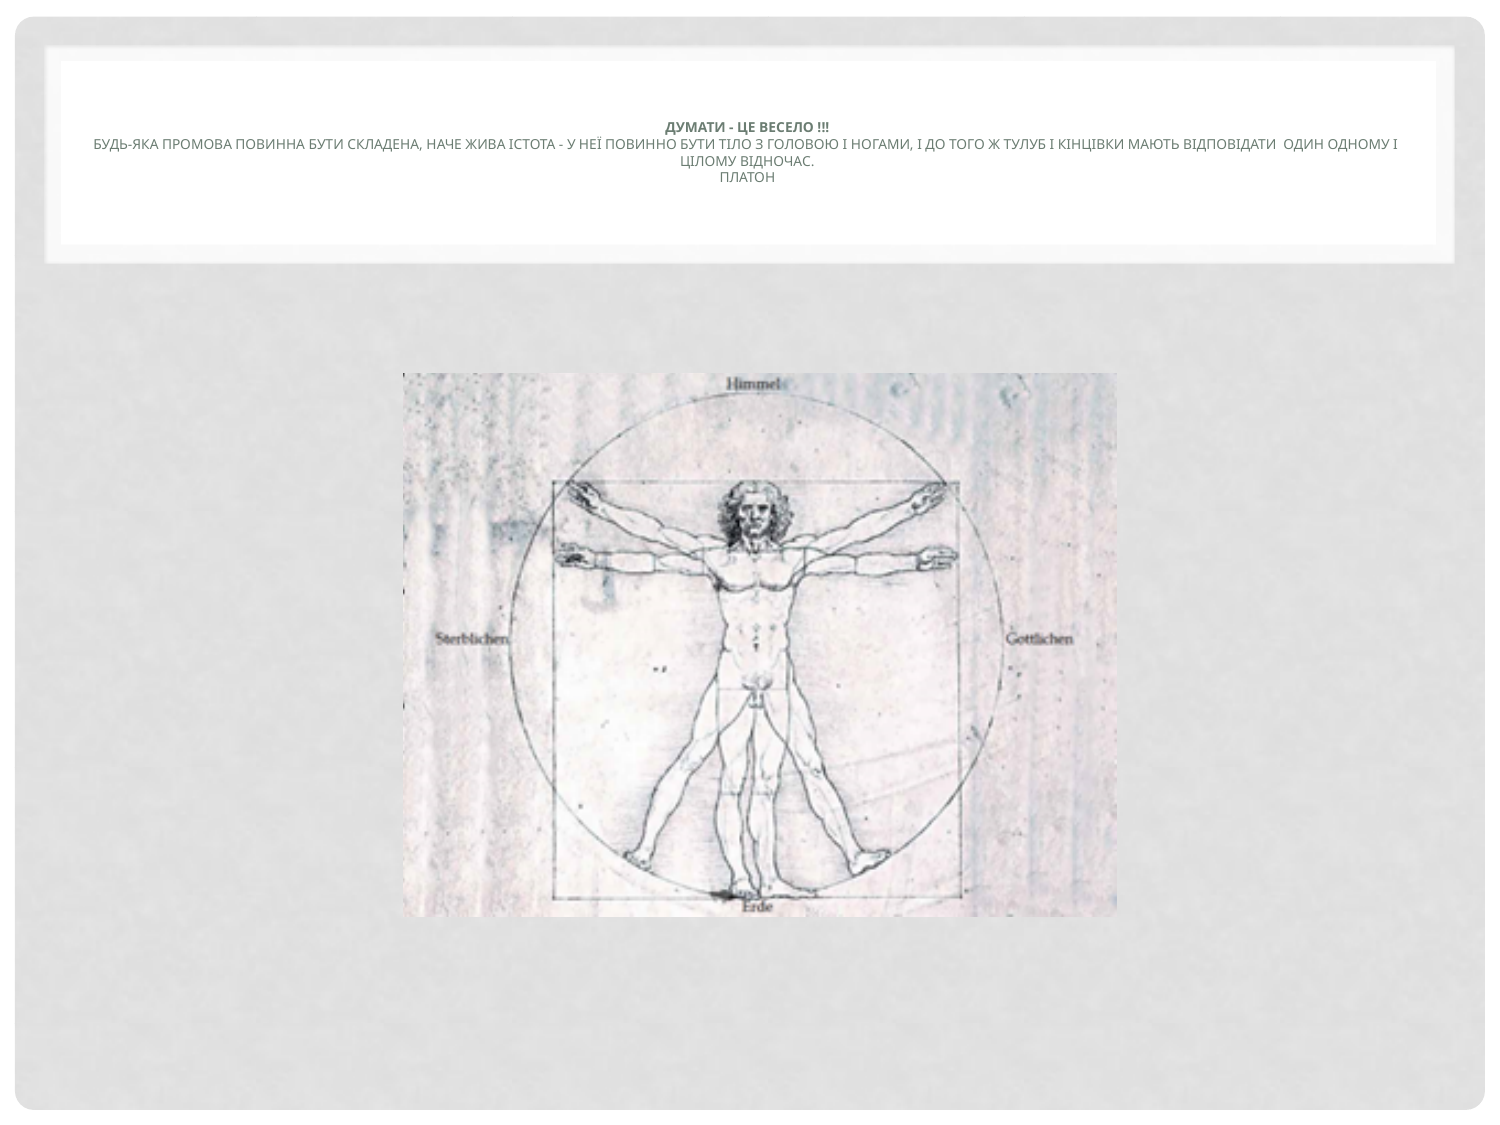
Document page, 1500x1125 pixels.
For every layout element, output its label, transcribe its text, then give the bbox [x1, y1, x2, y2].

title ДУМАТИ - ЦЕ ВЕСЕЛО !!! Будь-яка промова повинна бути складена, наче жива істота - у неї повинно бути тіло з головою і ногами, і до того ж тулуб і кінцівки мають відповідати один одному і цілому відночас. Платон [69, 66, 1425, 238]
picture [403, 373, 1117, 918]
